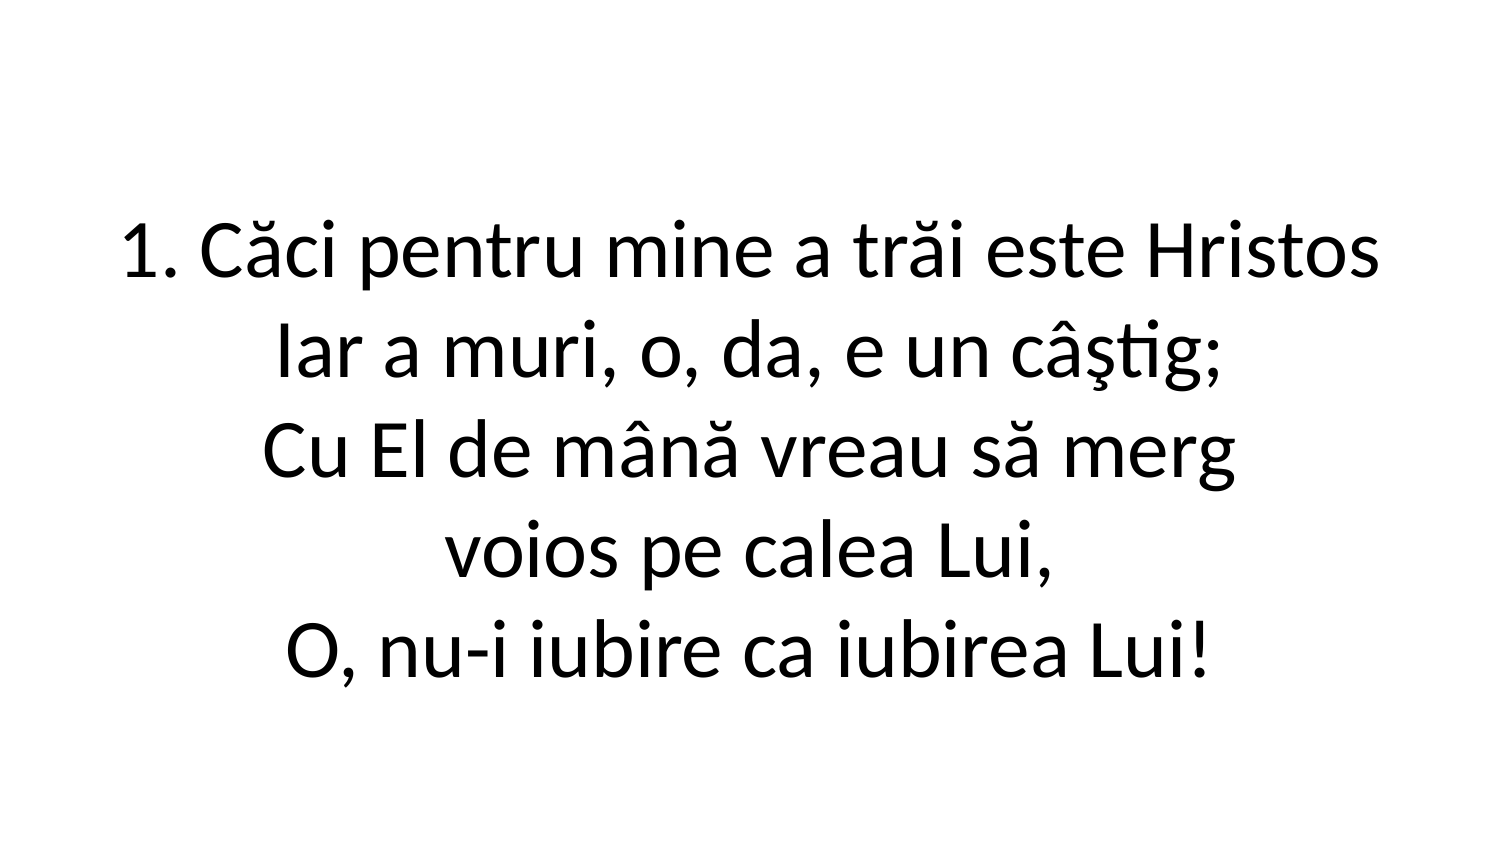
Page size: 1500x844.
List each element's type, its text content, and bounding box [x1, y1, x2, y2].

text_box 1. Căci pentru mine a trăi este Hristos Iar a muri, o, da, e un câştig; Cu El de mână vreau să merg voios pe calea Lui, O, nu-i iubire ca iubirea Lui! [103, 142, 1397, 702]
